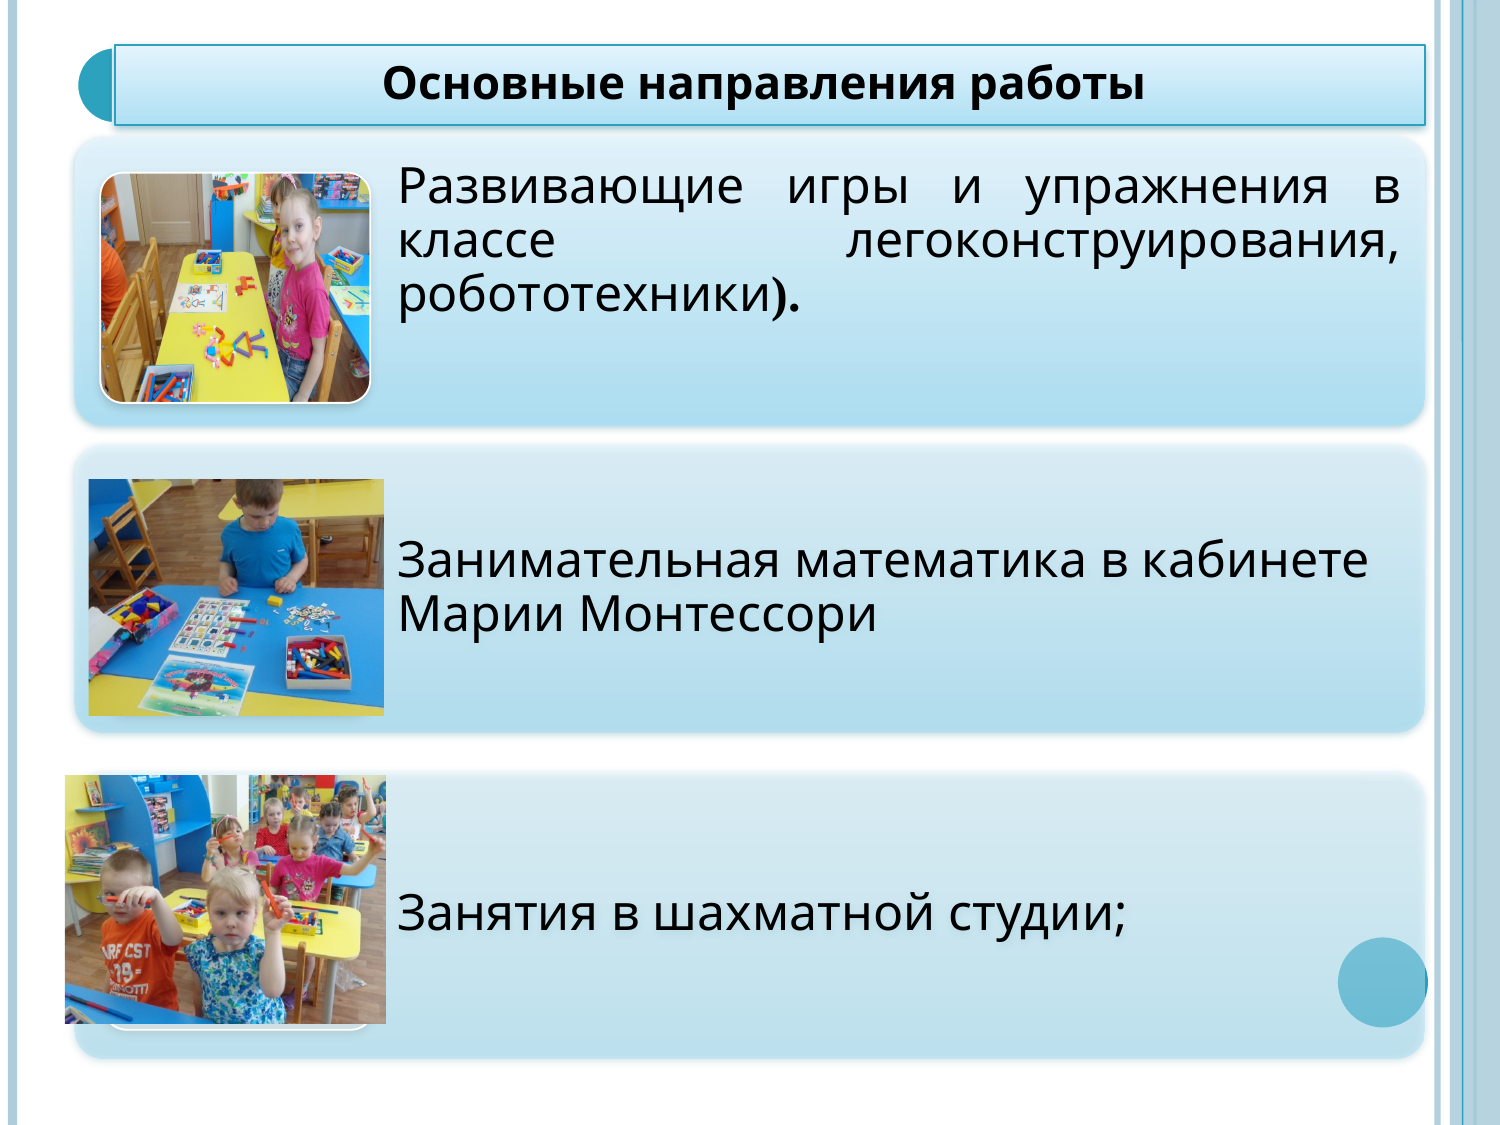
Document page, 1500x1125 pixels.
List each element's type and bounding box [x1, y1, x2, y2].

picture [88, 467, 385, 717]
text_box [74, 44, 1426, 126]
list [74, 136, 1426, 1059]
picture [64, 774, 387, 1024]
